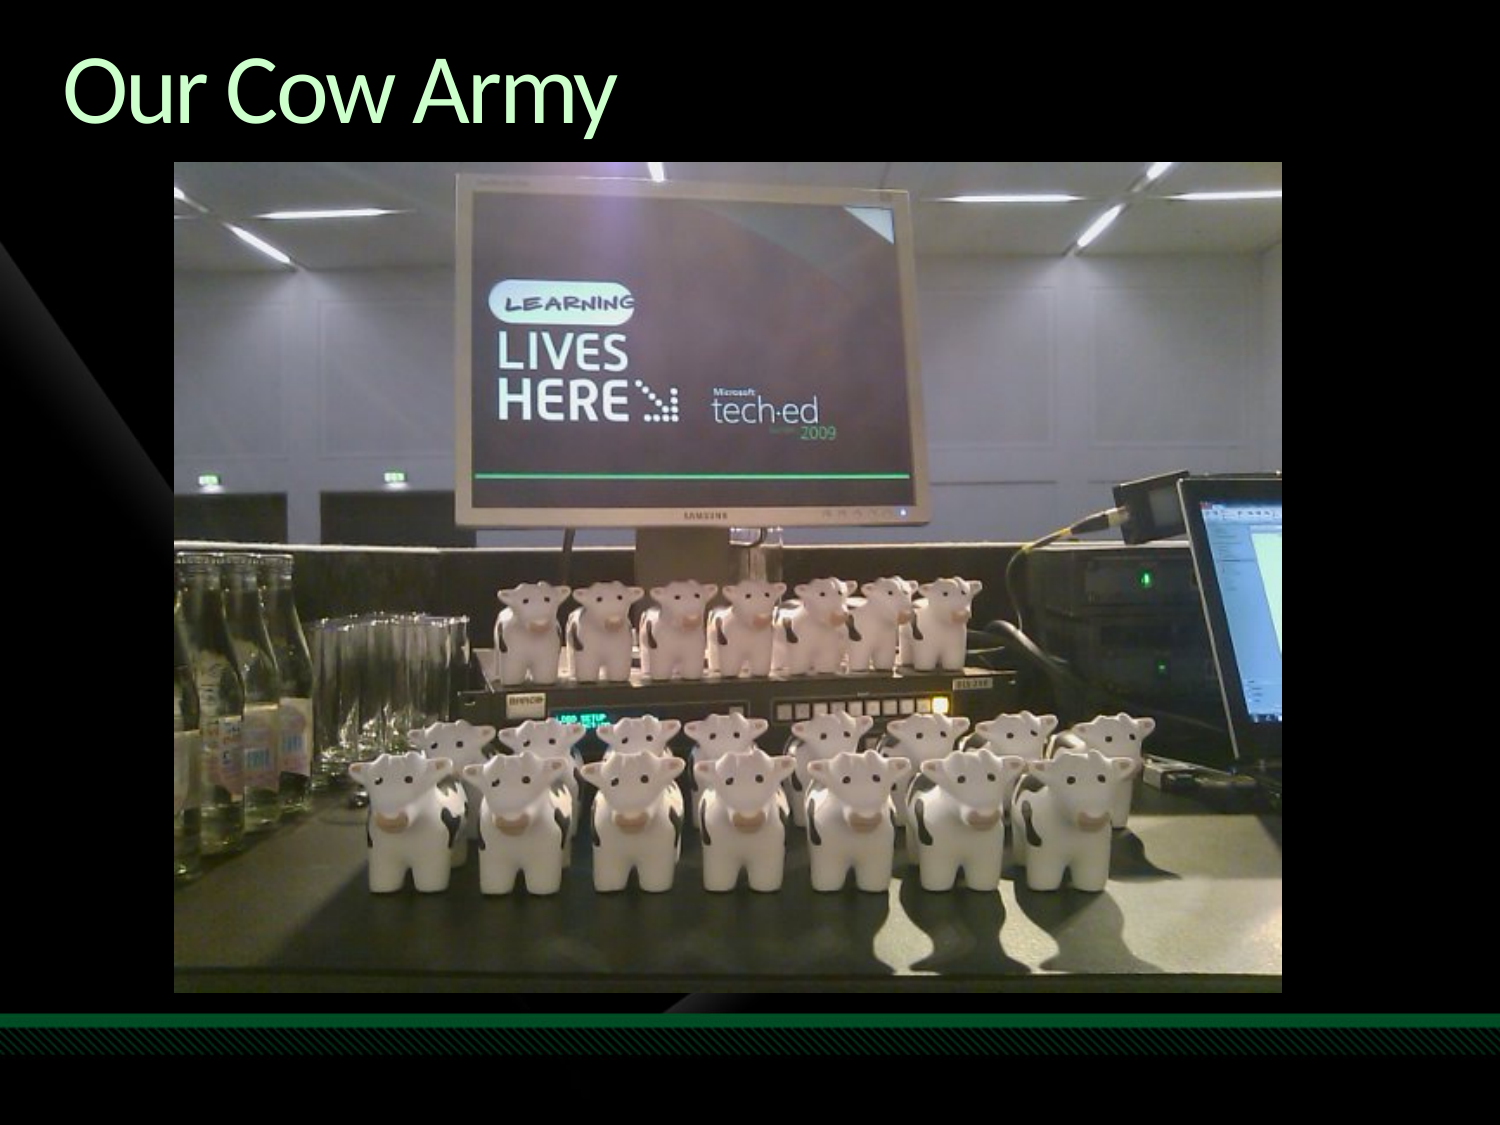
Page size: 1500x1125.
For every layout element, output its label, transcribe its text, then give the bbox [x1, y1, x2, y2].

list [174, 162, 1282, 993]
title Our Cow Army [62, 37, 1438, 147]
picture [0, 0, 1500, 1125]
